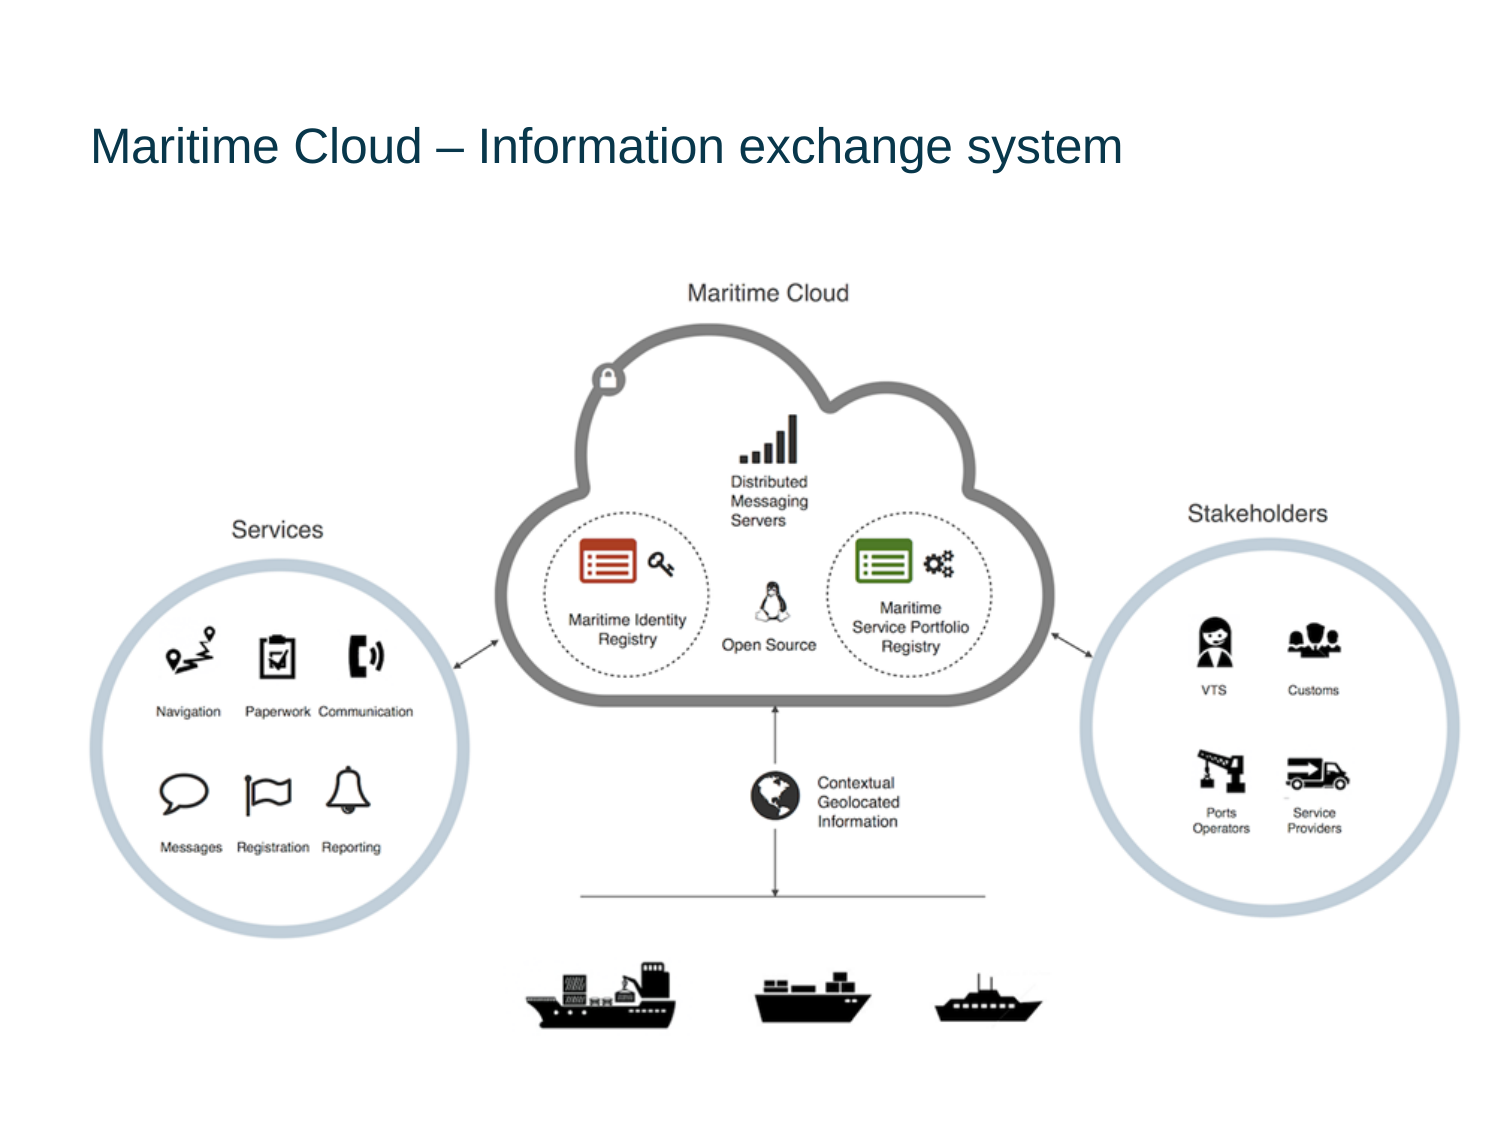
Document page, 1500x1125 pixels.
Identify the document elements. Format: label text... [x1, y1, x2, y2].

title Maritime Cloud – Information exchange system [75, 45, 1425, 233]
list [74, 262, 1479, 1046]
